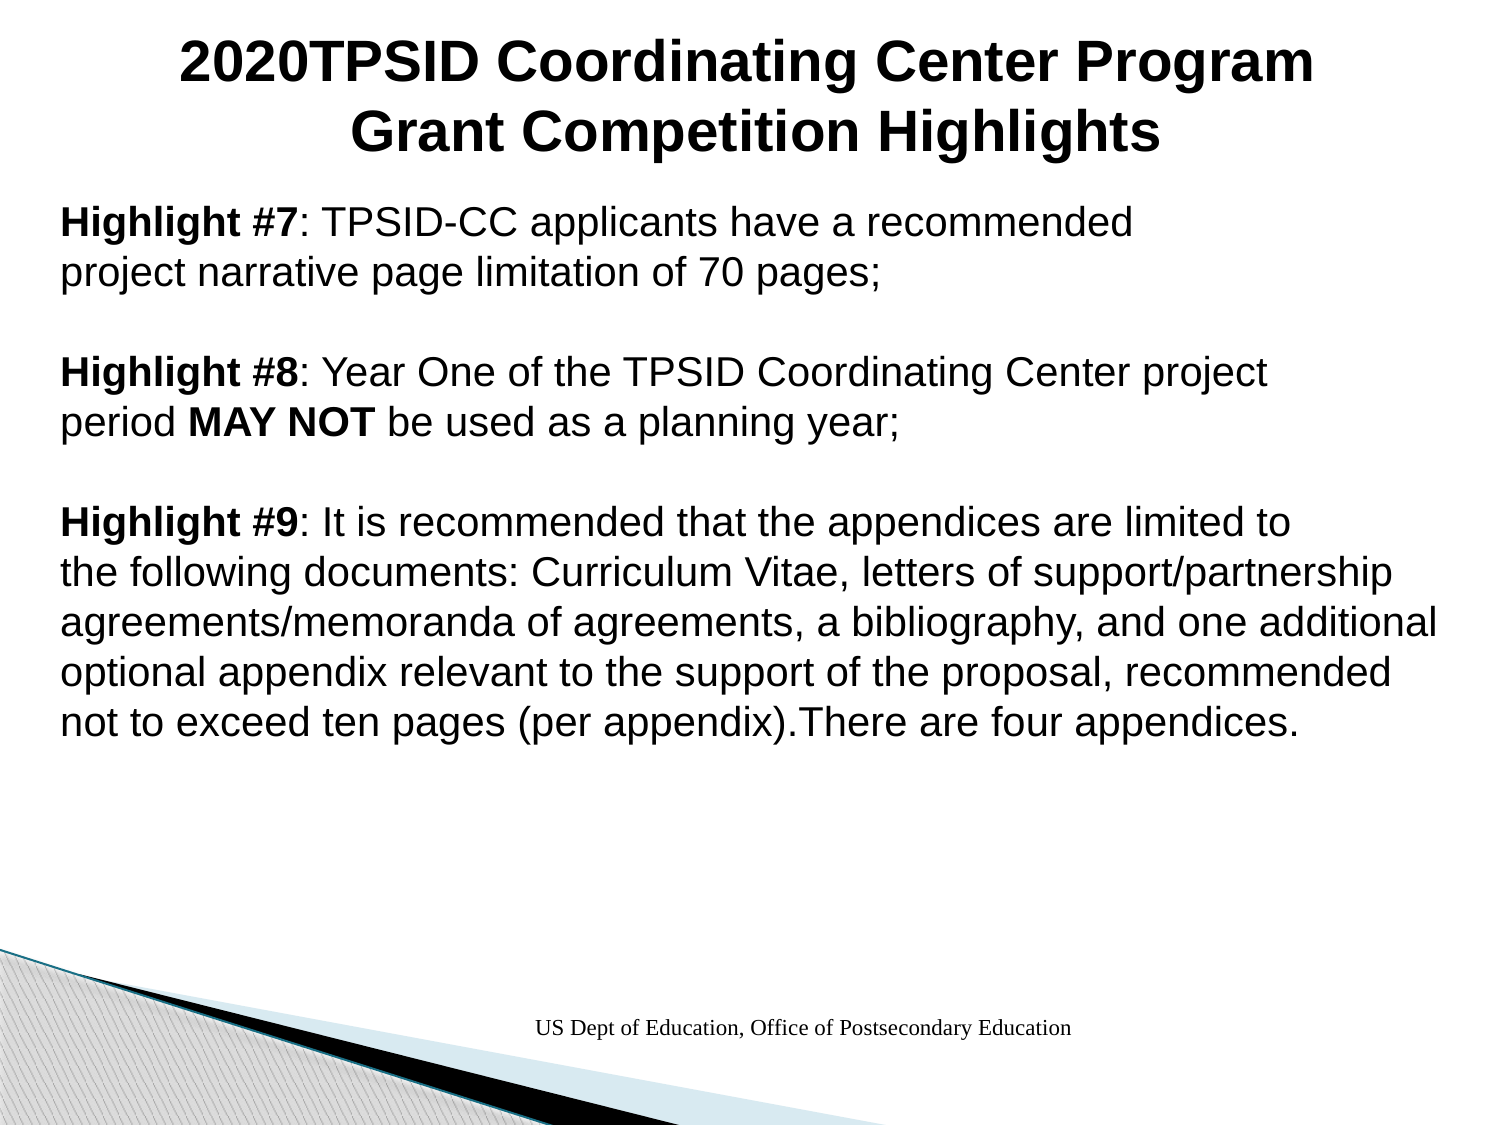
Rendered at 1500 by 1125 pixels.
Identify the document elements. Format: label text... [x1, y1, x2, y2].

text_box Highlight #7: TPSID-CC applicants have a recommended project narrative page limitation of 70 pages; Highlight #8: Year One of the TPSID Coordinating Center project period may not be used as a planning year; Highlight #9: It is recommended that the appendices are limited to the following documents: Curriculum Vitae, letters of support/partnership agreements/memoranda of agreements, a bibliography, and one additional optional appendix relevant to the support of the proposal, recommended not to exceed ten pages (per appendix).There are four appendices. [45, 187, 1465, 803]
title 2020TPSID Coordinating Center Program Grant Competition Highlights [37, 16, 1475, 219]
footer US Dept of Education, Office of Postsecondary Education [487, 987, 1088, 1048]
